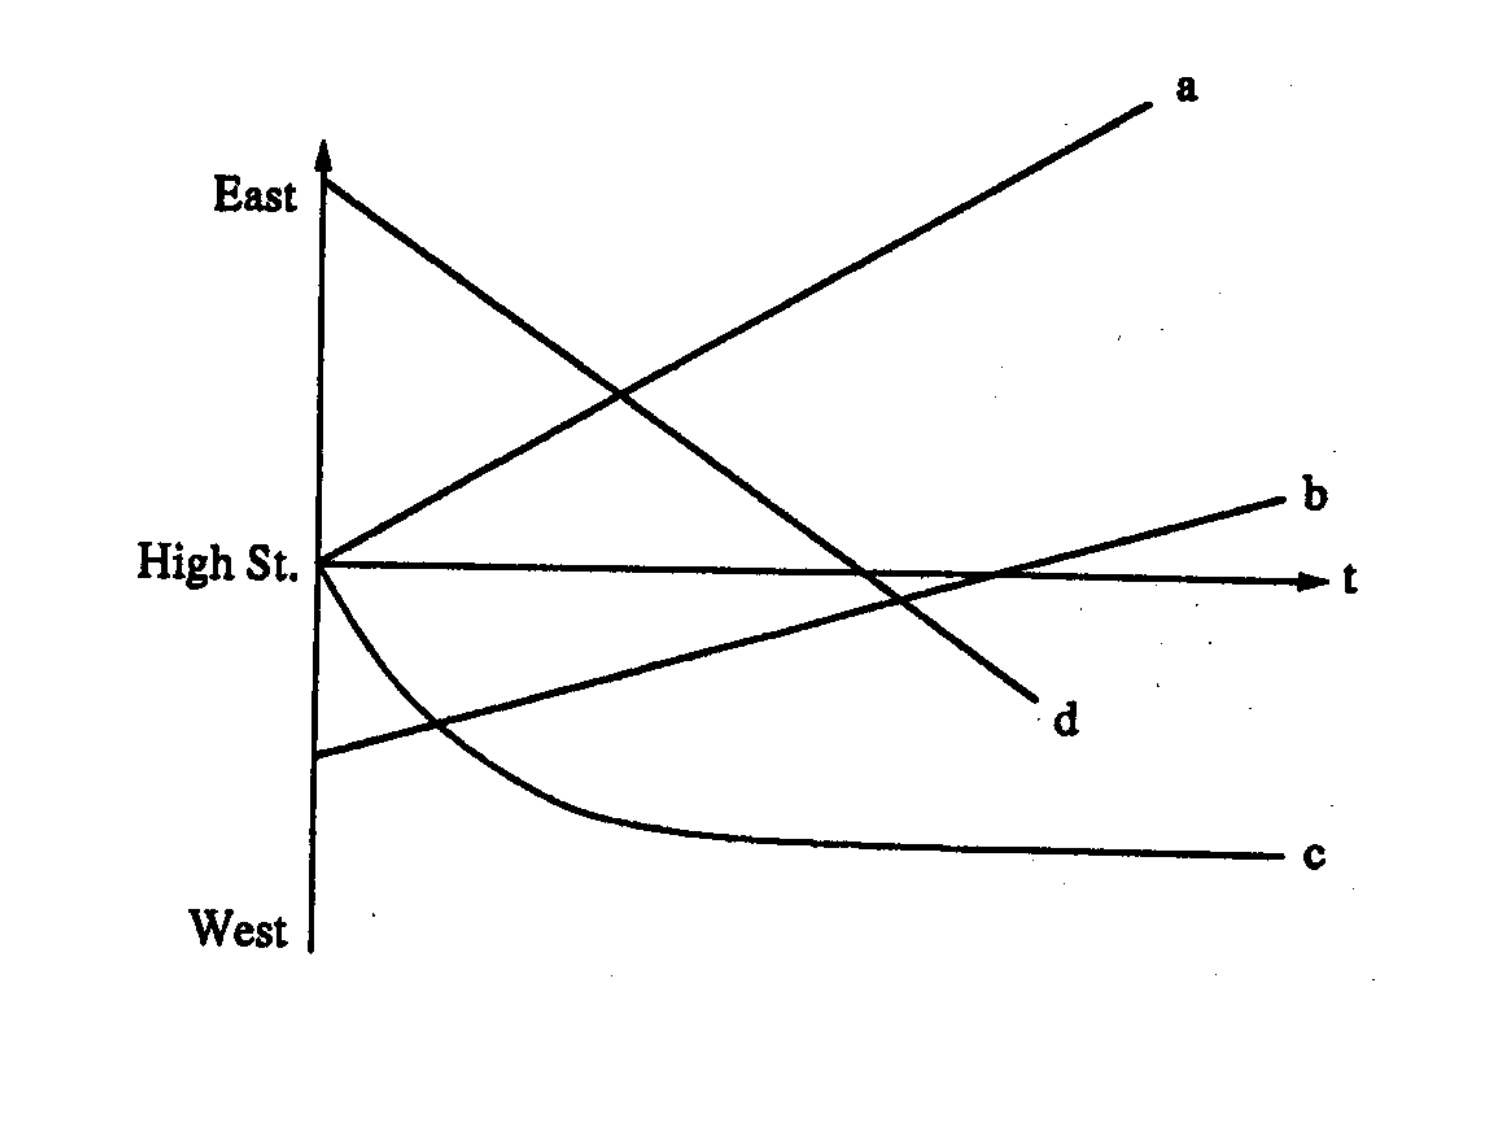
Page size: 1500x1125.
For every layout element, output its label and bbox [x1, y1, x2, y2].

picture [99, 50, 1384, 987]
